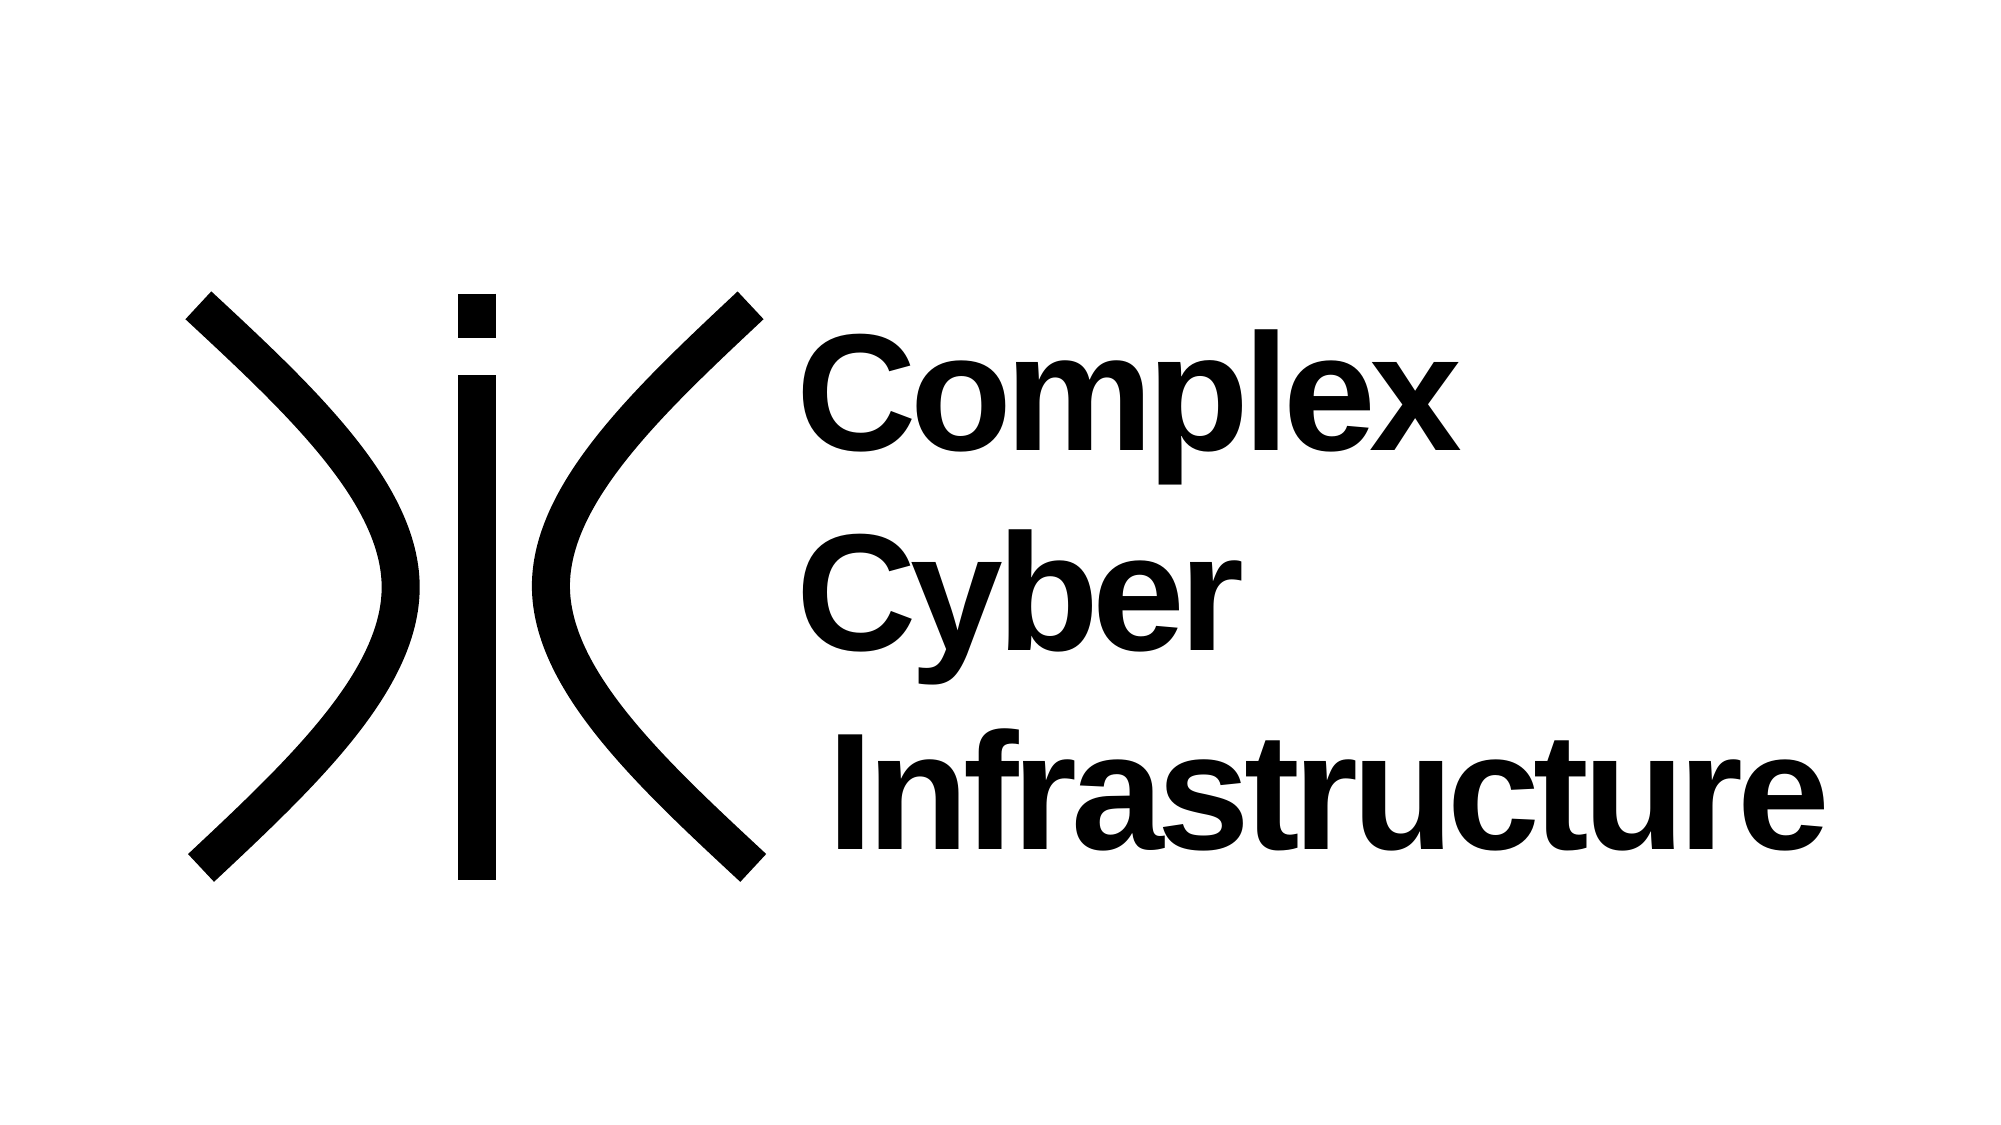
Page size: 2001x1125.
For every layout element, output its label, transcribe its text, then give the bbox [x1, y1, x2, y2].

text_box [198, 305, 754, 880]
text_box Complex Cyber Infrastructure [781, 276, 1846, 891]
